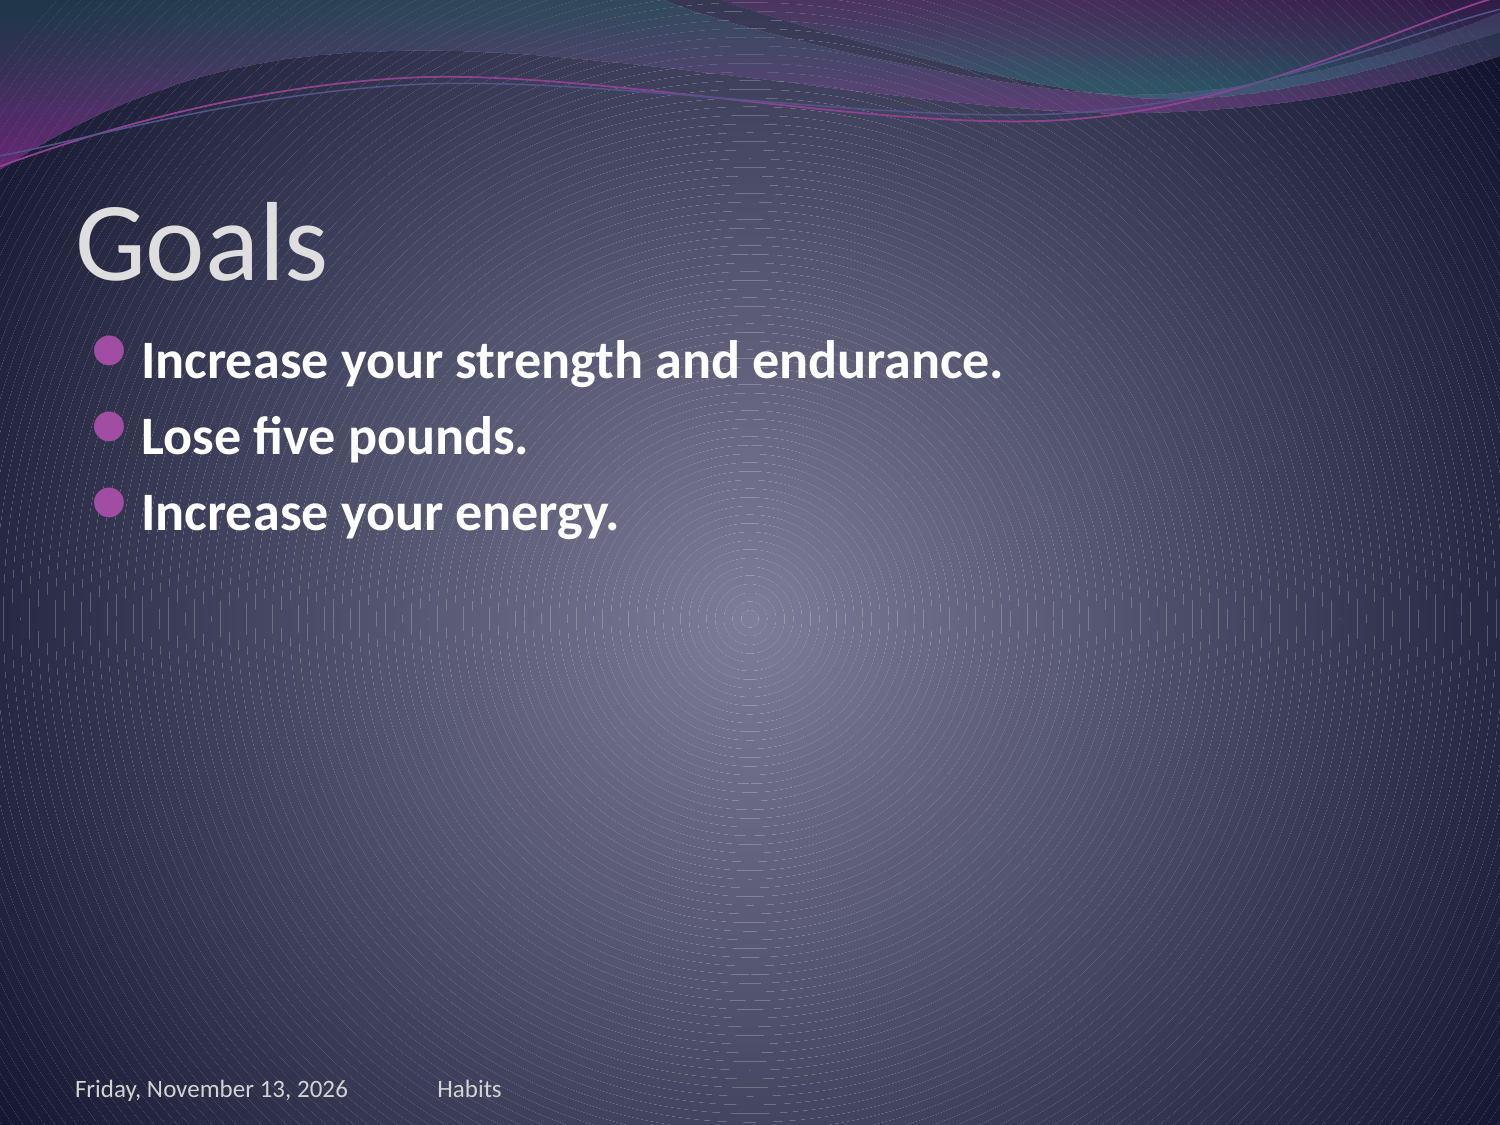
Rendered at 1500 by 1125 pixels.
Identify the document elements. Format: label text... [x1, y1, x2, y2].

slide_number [75, 1042, 425, 1103]
title Goals [75, 115, 1425, 303]
list Increase your strength and endurance. Lose five pounds. Increase your energy. [75, 317, 1425, 1038]
footer Habits [437, 1042, 988, 1103]
